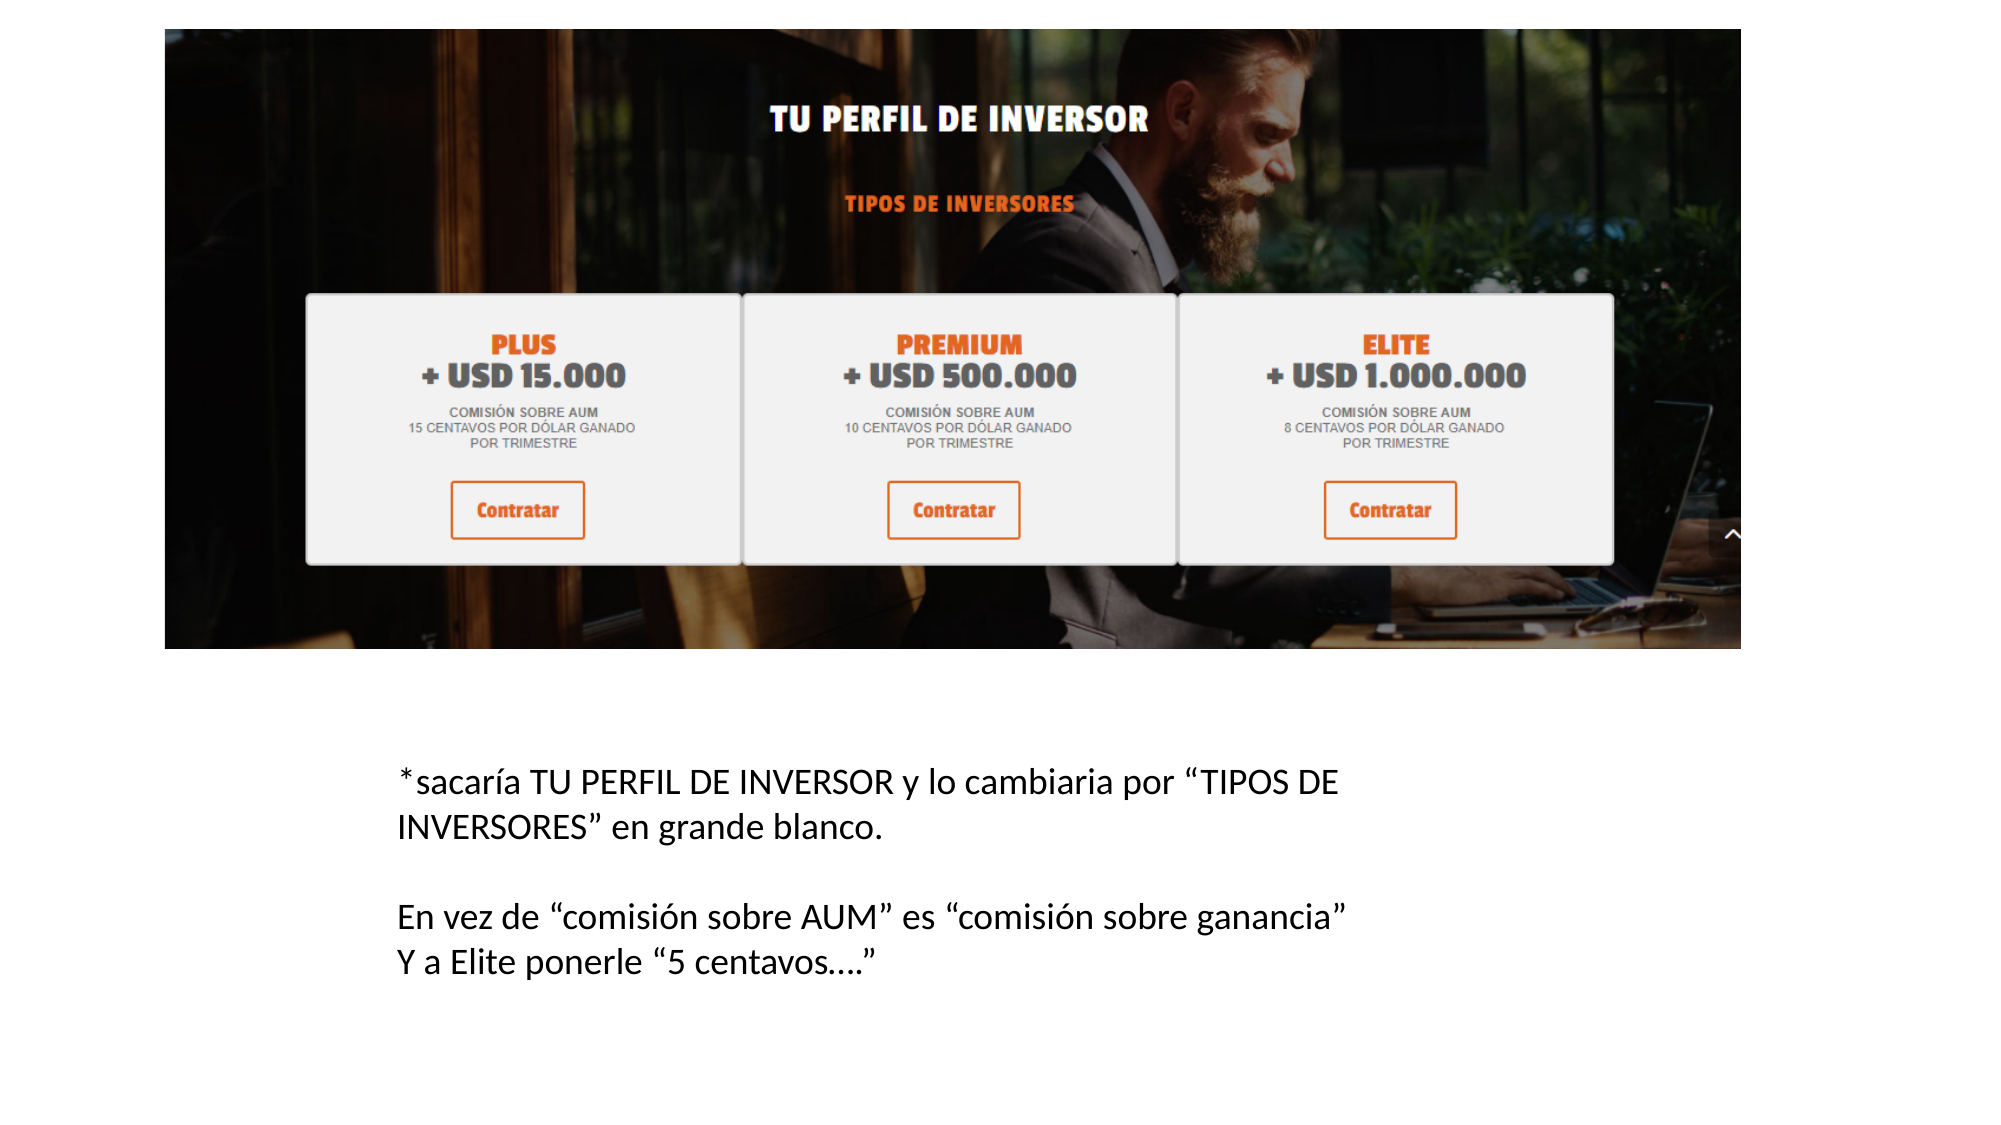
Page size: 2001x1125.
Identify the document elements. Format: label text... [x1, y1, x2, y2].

picture [164, 29, 1741, 649]
text_box *sacaría TU PERFIL DE INVERSOR y lo cambiaria por “TIPOS DE INVERSORES” en grande blanco. En vez de “comisión sobre AUM” es “comisión sobre ganancia” Y a Elite ponerle “5 centavos….” [382, 749, 1532, 990]
